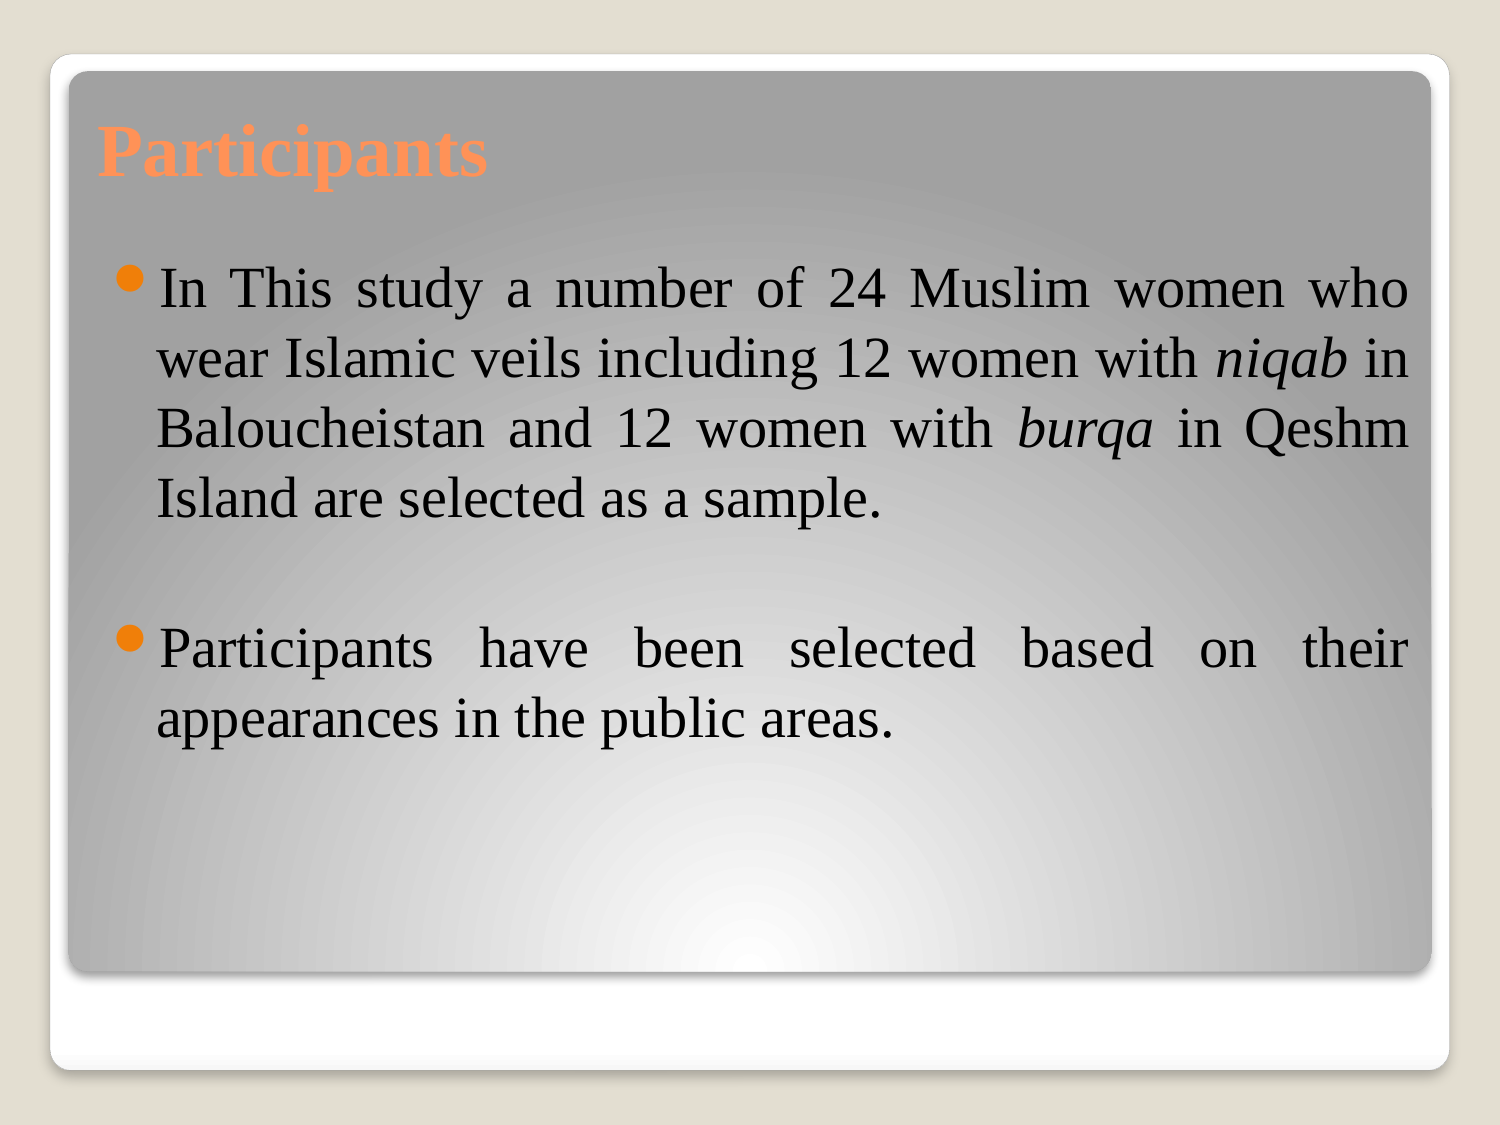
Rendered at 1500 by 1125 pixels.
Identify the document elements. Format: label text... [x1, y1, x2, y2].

title Participants [82, 85, 1425, 200]
list In This study a number of 24 Muslim women who wear Islamic veils including 12 women with niqab in Baloucheistan and 12 women with burqa in Qeshm Island are selected as a sample. Participants have been selected based on their appearances in the public areas. [82, 234, 1425, 1043]
